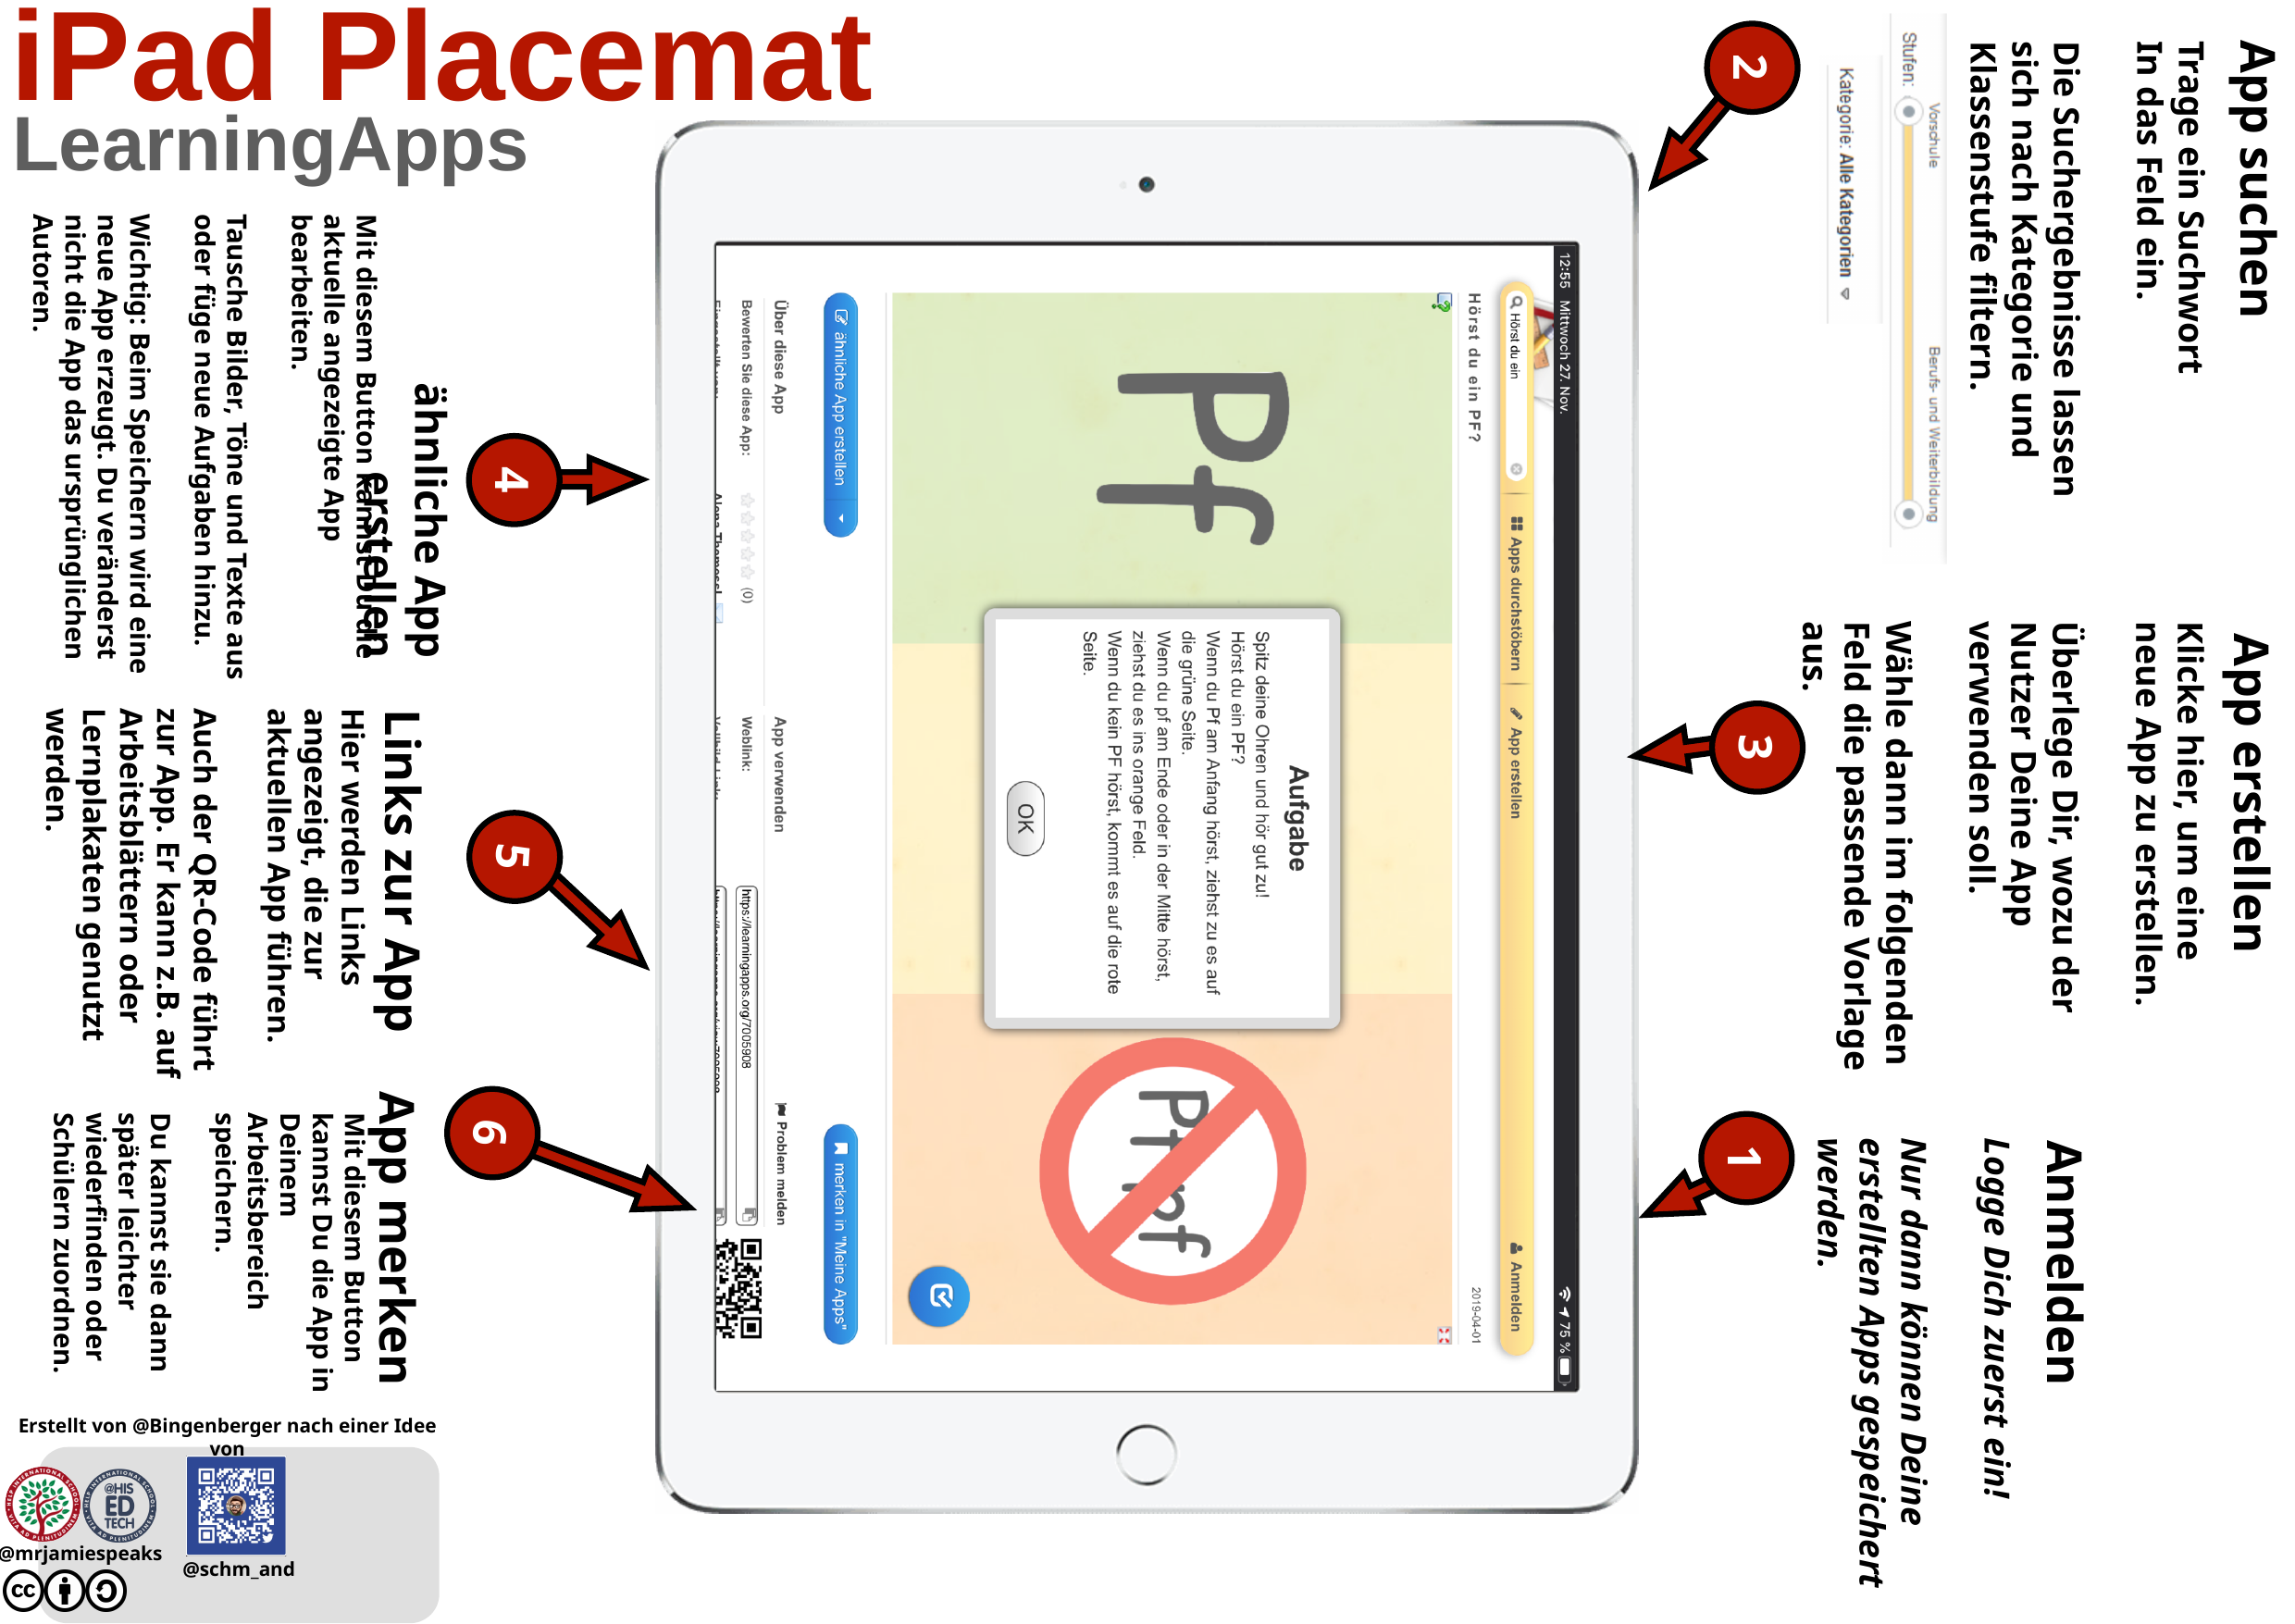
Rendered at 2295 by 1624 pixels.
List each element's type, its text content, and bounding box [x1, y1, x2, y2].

picture [2, 1467, 156, 1543]
text_box [532, 1142, 567, 1170]
text_box ähnliche App erstellen [351, 192, 463, 663]
text_box Mit diesem Button kannst Du die App in Deinem Arbeitsbereich speichern. Du kannst sie dann später leichter wiederfinden oder Schülern zuordnen. [43, 1108, 378, 1408]
text_box 4 [468, 436, 560, 525]
text_box LearningApps [7, 89, 632, 192]
text_box [560, 472, 567, 487]
text_box App erstellen [2220, 628, 2288, 1105]
text_box Links zur App [378, 666, 439, 1038]
text_box Erstellt von @Bingenberger nach einer Idee von [0, 1408, 461, 1488]
text_box 5 [469, 812, 561, 901]
text_box Logge Dich zuerst ein! Nur dann können Deine erstellten Apps gespeichert werden. [1805, 1133, 2025, 1623]
text_box [55, 1488, 440, 1624]
text_box Klicke hier, um eine neue App zu erstellen. Überlege Dir, wozu der Nutzer Deine App verwenden soll. Wähle dann im folgenden Feld die passende Vorlage aus. [1791, 616, 2217, 1093]
text_box [549, 874, 567, 904]
text_box App merken [365, 938, 433, 1391]
text_box @schm_and [145, 1532, 333, 1606]
text_box 2 [1706, 23, 1798, 112]
text_box 6 [447, 1088, 539, 1178]
text_box Hier werden Links angezeigt, die zur aktuellen App führen. Auch der QR-Code führt zur App. Er kann z.B. auf Arbeitsblättern oder Lernplakaten genutzt werden. [35, 708, 378, 1105]
text_box 1 [1721, 1113, 1793, 1203]
text_box App suchen [2226, 35, 2294, 512]
text_box iPad Placemat [6, 0, 879, 130]
text_box 3 [1721, 703, 1803, 792]
text_box Anmelden [2033, 1135, 2102, 1544]
text_box Mit diesem Button kannst Du die aktuelle angezeigte App bearbeiten. Tausche Bilder, Töne und Texte aus oder füge neue Aufgaben hinzu. Wichtig: Beim Speichern wird eine neue App erzeugt. Du veränderst nicht die App das ursprünglichen Autoren. [23, 209, 389, 708]
picture [3, 1569, 127, 1612]
text_box @mrjamiespeaks [0, 1536, 167, 1569]
text_box [1653, 97, 1730, 186]
picture [572, 14, 2190, 1514]
picture [185, 1456, 287, 1556]
text_box Trage ein Suchwort In das Feld ein. Die Suchergebnisse lassen sich nach Kategorie und Klassenstufe filtern. [1959, 36, 2219, 513]
